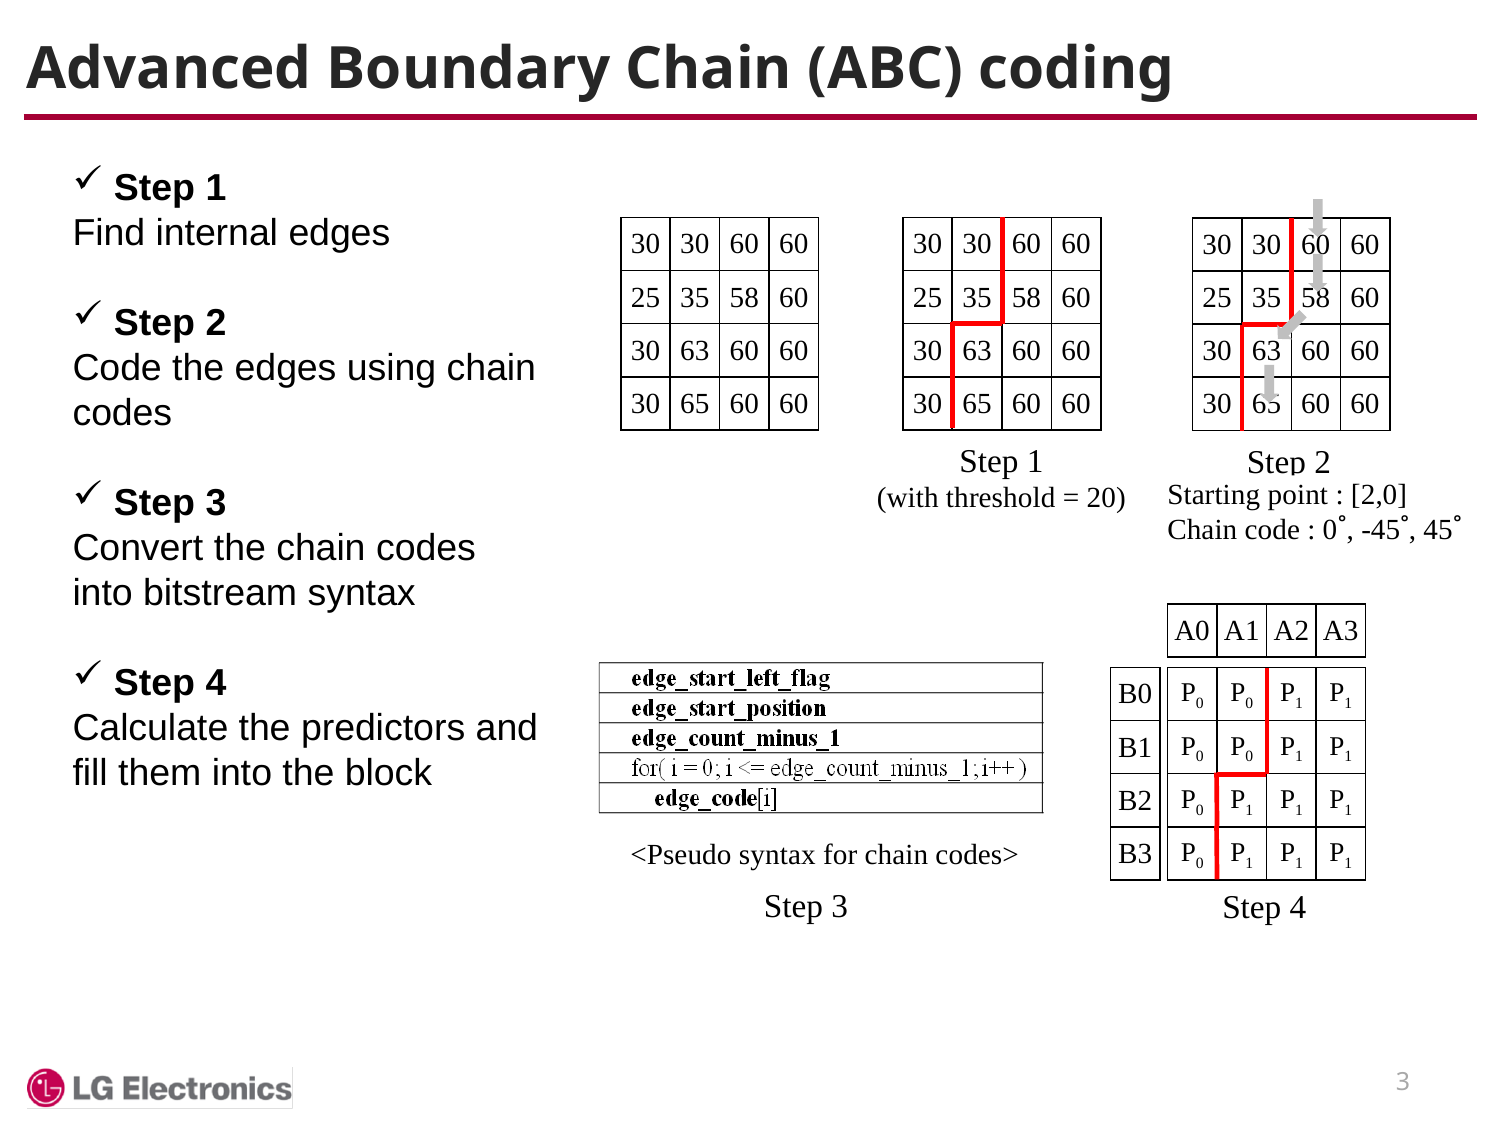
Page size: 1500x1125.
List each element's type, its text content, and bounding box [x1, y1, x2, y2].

text_box 60 [719, 323, 769, 376]
text_box 60 [719, 376, 769, 430]
text_box Step 3 [700, 884, 913, 926]
text_box 60 [1051, 270, 1101, 323]
text_box B1 [1110, 720, 1160, 773]
text_box Step 1 Find internal edges Step 2 Code the edges using chain codes Step 3 Convert the chain codes into bitstream syntax Step 4 Calculate the predictors and fill them into the block [57, 155, 621, 801]
text_box P1 [1269, 667, 1316, 720]
text_box [1308, 199, 1328, 238]
text_box 30 [902, 323, 950, 376]
text_box [1259, 364, 1279, 403]
text_box 65 [957, 376, 1001, 430]
text_box 35 [1241, 271, 1287, 324]
text_box 58 [1296, 271, 1340, 324]
text_box 60 [719, 217, 769, 270]
text_box P0 [1167, 667, 1217, 720]
text_box 60 [1291, 377, 1340, 431]
text_box B0 [1110, 667, 1160, 720]
text_box 30 [902, 376, 947, 430]
text_box A1 [1217, 603, 1266, 657]
text_box 30 [621, 217, 670, 270]
text_box P1 [1266, 826, 1316, 880]
text_box 60 [1340, 217, 1390, 271]
text_box 30 [1241, 217, 1291, 271]
text_box 60 [769, 323, 819, 376]
text_box 30 [902, 217, 952, 270]
text_box 35 [952, 270, 998, 321]
text_box 25 [621, 270, 670, 323]
text_box P1 [1221, 777, 1266, 826]
text_box Step 2 [1183, 439, 1395, 475]
text_box 30 [621, 376, 670, 430]
text_box 60 [1051, 323, 1101, 376]
text_box P0 [1217, 720, 1262, 772]
text_box 63 [670, 323, 719, 376]
text_box 35 [670, 270, 719, 323]
text_box P0 [1217, 667, 1266, 720]
text_box Step 4 [1158, 885, 1371, 927]
text_box 60 [1001, 323, 1051, 376]
text_box B3 [1110, 826, 1160, 880]
text_box <Pseudo syntax for chain codes> [606, 833, 1043, 878]
text_box Advanced Boundary Chain (ABC) coding [11, 23, 1465, 108]
text_box 63 [955, 326, 1001, 376]
text_box P1 [1266, 773, 1316, 826]
text_box 60 [769, 376, 819, 430]
text_box 63 [1244, 327, 1291, 377]
text_box P1 [1271, 720, 1316, 773]
text_box 30 [1192, 324, 1241, 377]
text_box 60 [1291, 324, 1340, 377]
text_box P0 [1167, 720, 1217, 773]
text_box 60 [1340, 377, 1390, 431]
text_box 58 [719, 270, 769, 323]
text_box 60 [1340, 271, 1390, 324]
text_box 58 [1008, 270, 1051, 323]
text_box P1 [1316, 720, 1366, 773]
text_box [1277, 310, 1307, 340]
text_box Step 1 (with threshold = 20) [856, 438, 1147, 526]
text_box 60 [1340, 324, 1390, 377]
text_box P1 [1316, 667, 1366, 720]
text_box Starting point : [2,0] Chain code : 0˚, -45˚, 45˚ [1167, 475, 1477, 546]
text_box A3 [1316, 603, 1366, 657]
text_box 65 [1247, 377, 1291, 431]
text_box 30 [670, 217, 719, 270]
text_box 60 [1051, 217, 1101, 270]
text_box P0 [1167, 773, 1214, 826]
text_box B2 [1110, 773, 1160, 826]
text_box A0 [1167, 603, 1217, 657]
text_box 65 [670, 376, 719, 430]
text_box 60 [769, 217, 819, 270]
text_box 30 [1192, 217, 1241, 271]
text_box [1308, 253, 1328, 292]
picture [26, 1066, 293, 1109]
text_box P1 [1316, 826, 1366, 880]
text_box A2 [1266, 603, 1316, 657]
text_box 60 [1001, 376, 1051, 430]
text_box 60 [769, 270, 819, 323]
text_box 60 [1291, 217, 1340, 271]
text_box 60 [1005, 217, 1051, 270]
text_box P1 [1221, 826, 1266, 880]
text_box 30 [952, 217, 1000, 270]
text_box 60 [1051, 376, 1101, 430]
text_box 25 [1192, 271, 1241, 324]
text_box 25 [902, 270, 952, 323]
text_box P0 [1167, 826, 1211, 880]
slide_number 3 [1295, 1058, 1425, 1106]
text_box 30 [621, 323, 670, 376]
text_box 30 [1192, 377, 1237, 431]
picture [587, 650, 1053, 825]
text_box P1 [1316, 773, 1366, 826]
